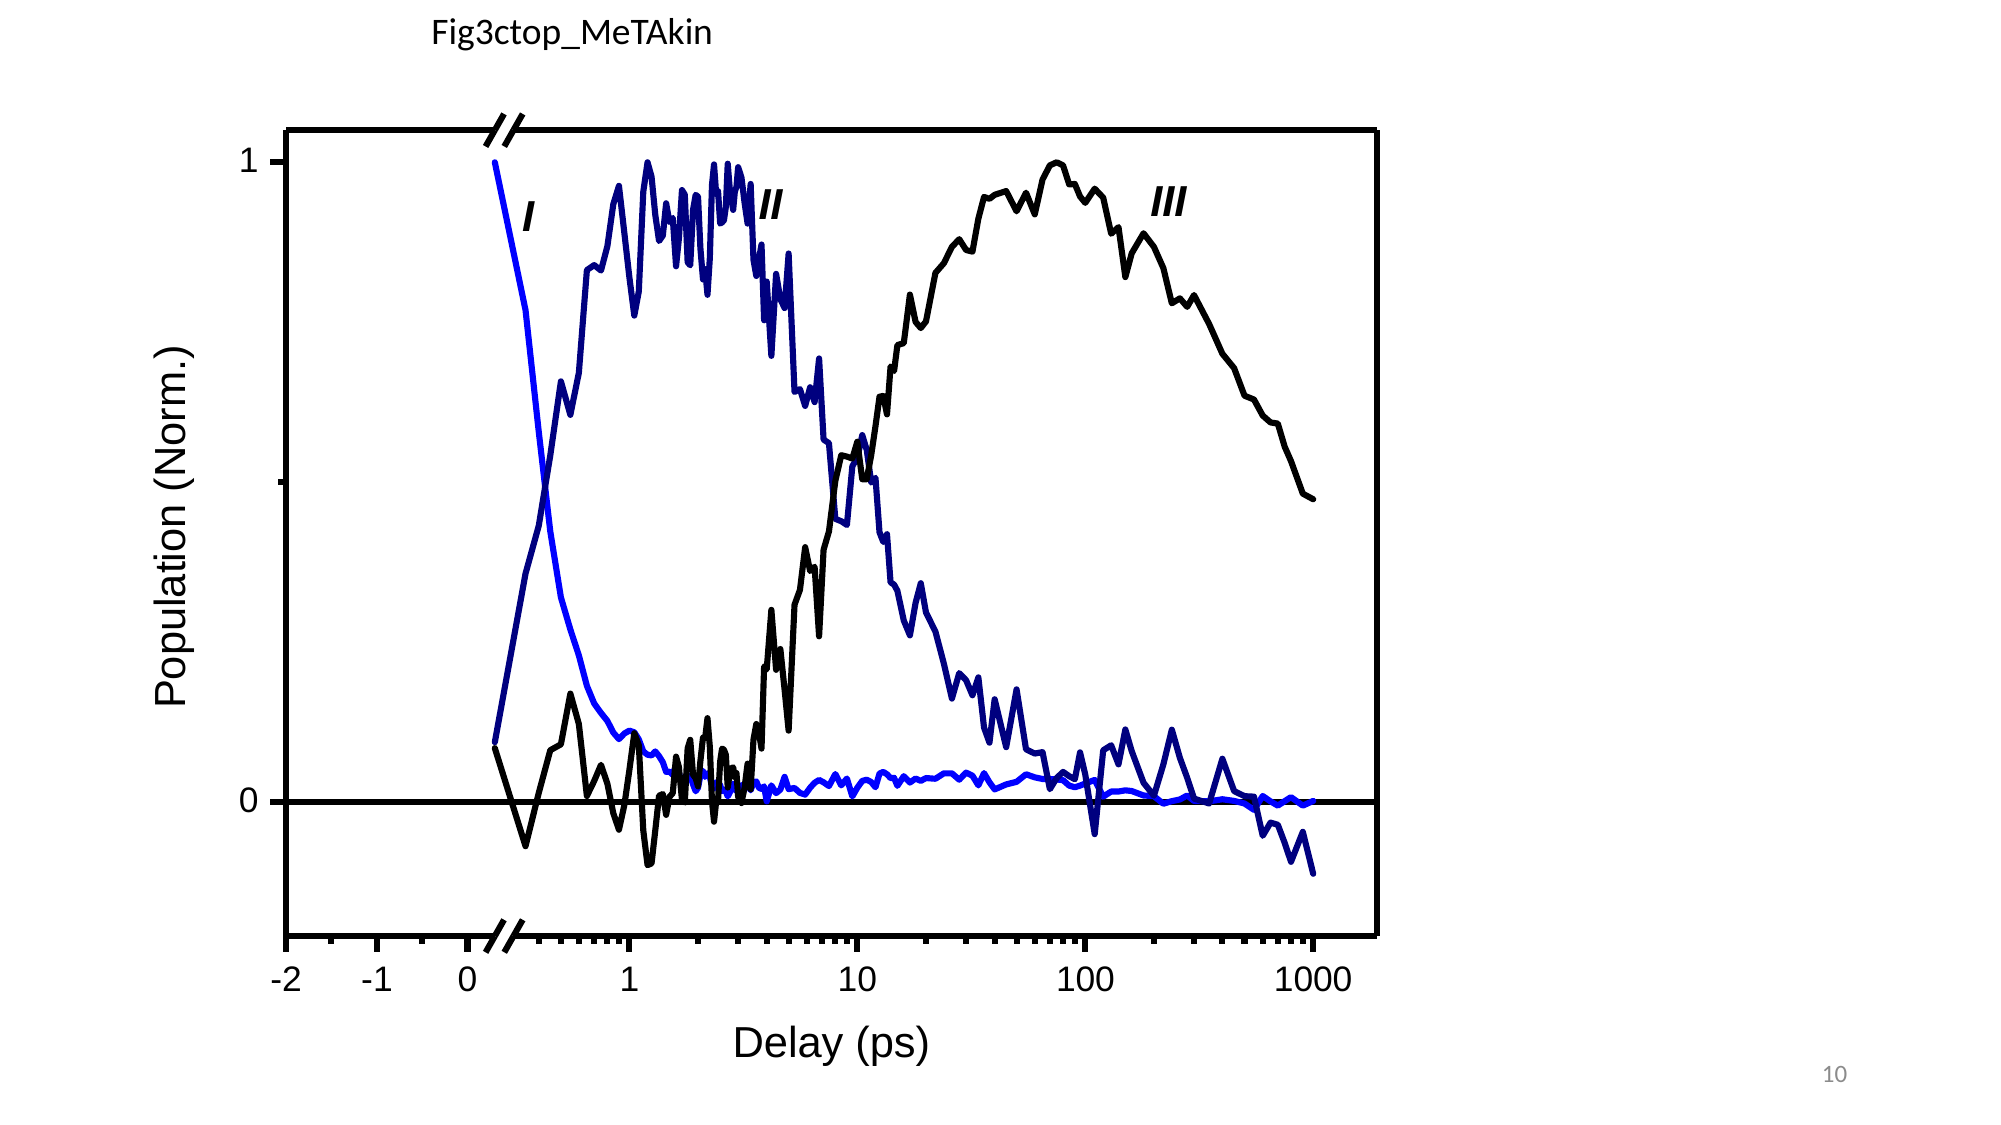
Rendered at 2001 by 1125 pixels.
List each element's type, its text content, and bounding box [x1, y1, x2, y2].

slide_number 10 [1602, 1042, 1863, 1103]
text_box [0, 0, 1602, 1125]
